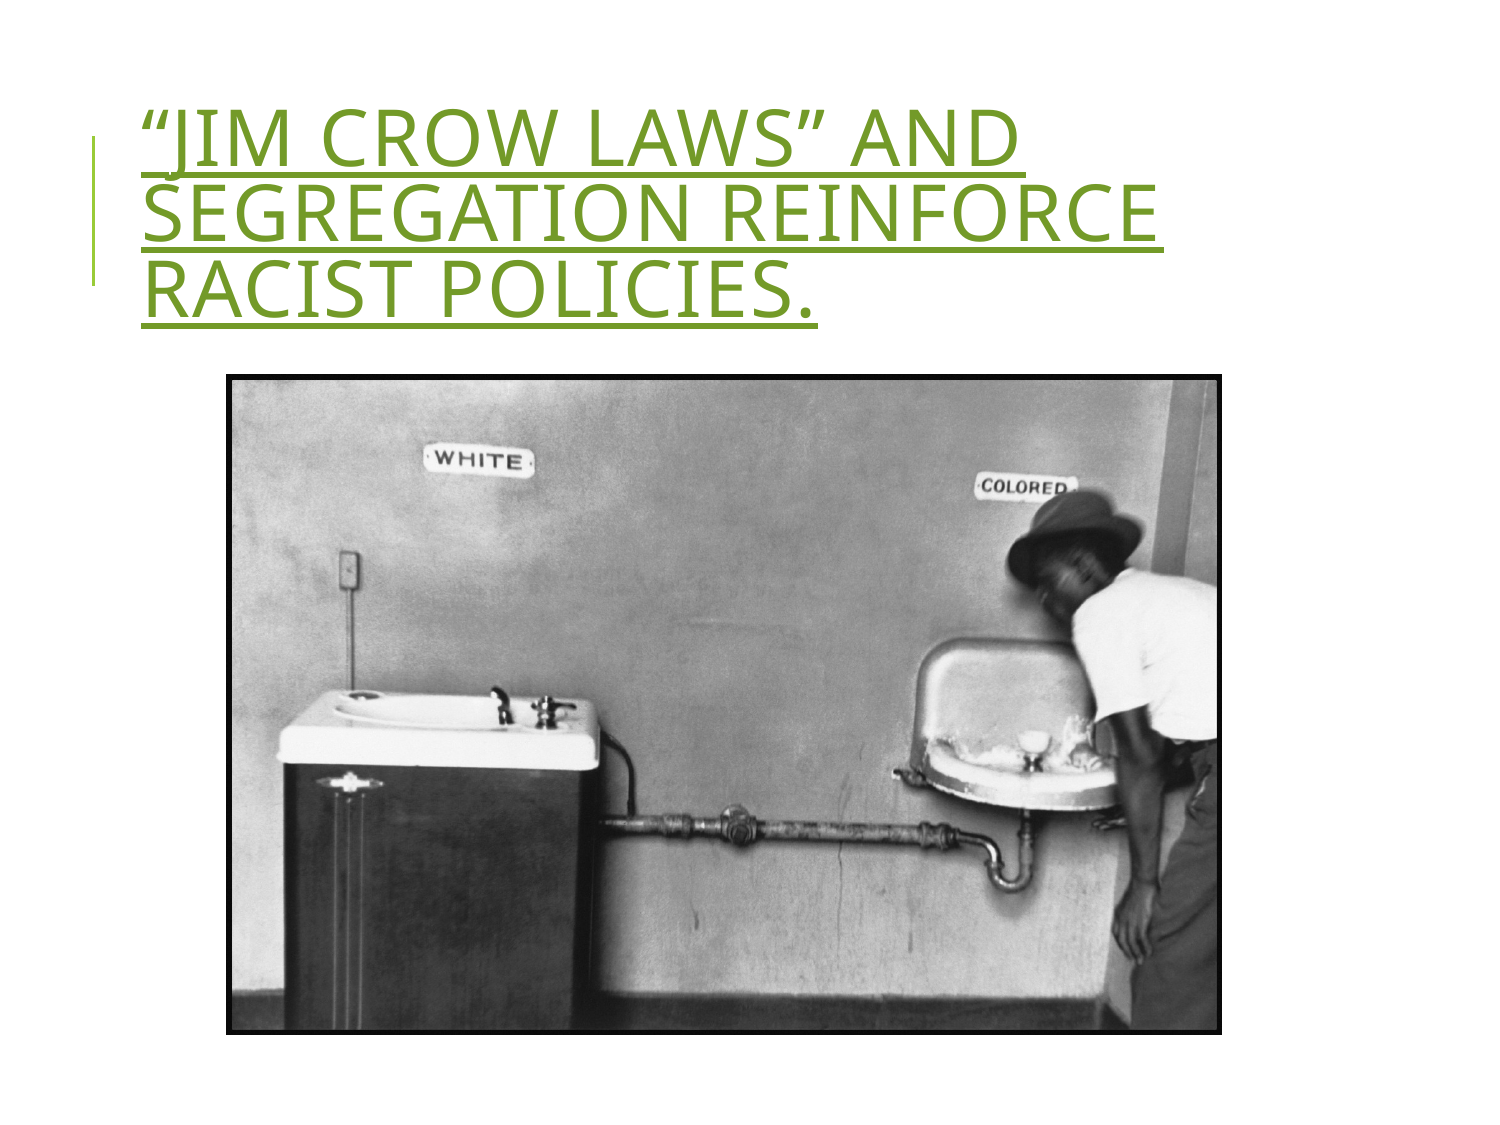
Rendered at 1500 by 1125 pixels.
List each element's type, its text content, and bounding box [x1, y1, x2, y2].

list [226, 374, 1222, 1036]
title “Jim Crow Laws” and segregation reinforce racist policies. [126, 96, 1322, 342]
